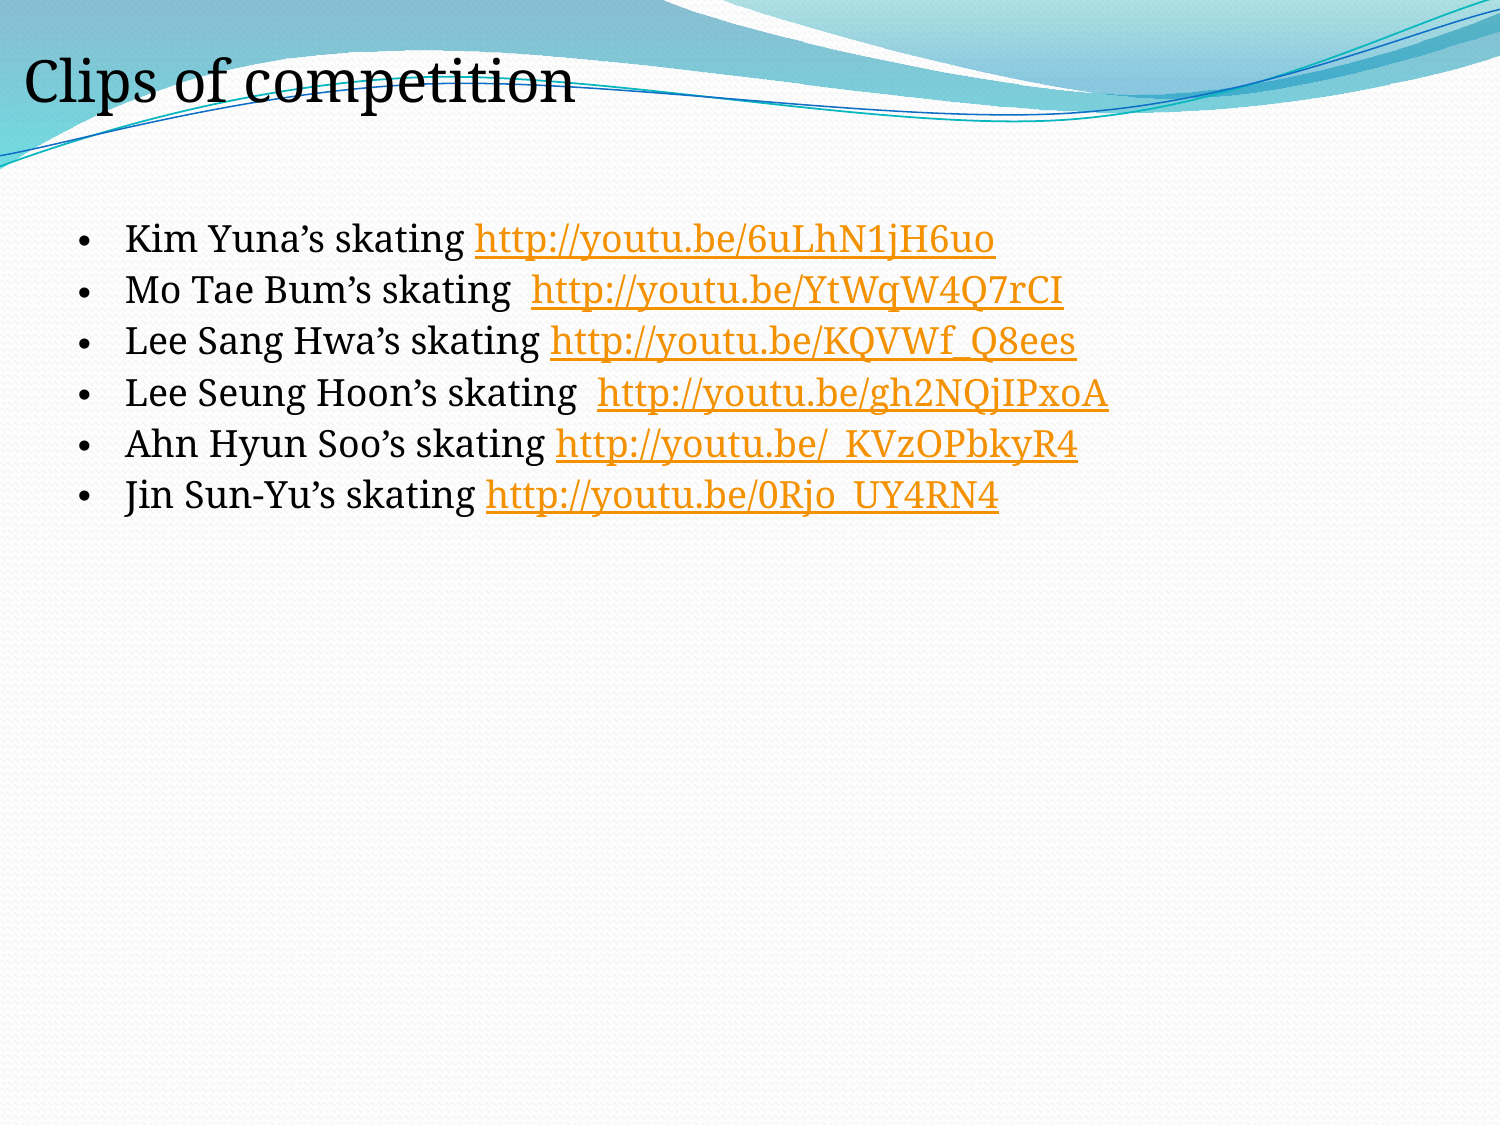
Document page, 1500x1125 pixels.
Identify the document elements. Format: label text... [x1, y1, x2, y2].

text_box Clips of competition [9, 37, 593, 122]
text_box Kim Yuna’s skating http://youtu.be/6uLhN1jH6uo Mo Tae Bum’s skating http://youtu.be/YtWqW4Q7rCI Lee Sang Hwa’s skating http://youtu.be/KQVWf_Q8ees Lee Seung Hoon’s skating http://youtu.be/gh2NQjIPxoA Ahn Hyun Soo’s skating http://youtu.be/_KVzOPbkyR4 Jin Sun-Yu’s skating http://youtu.be/0Rjo_UY4RN4 [63, 208, 1124, 529]
